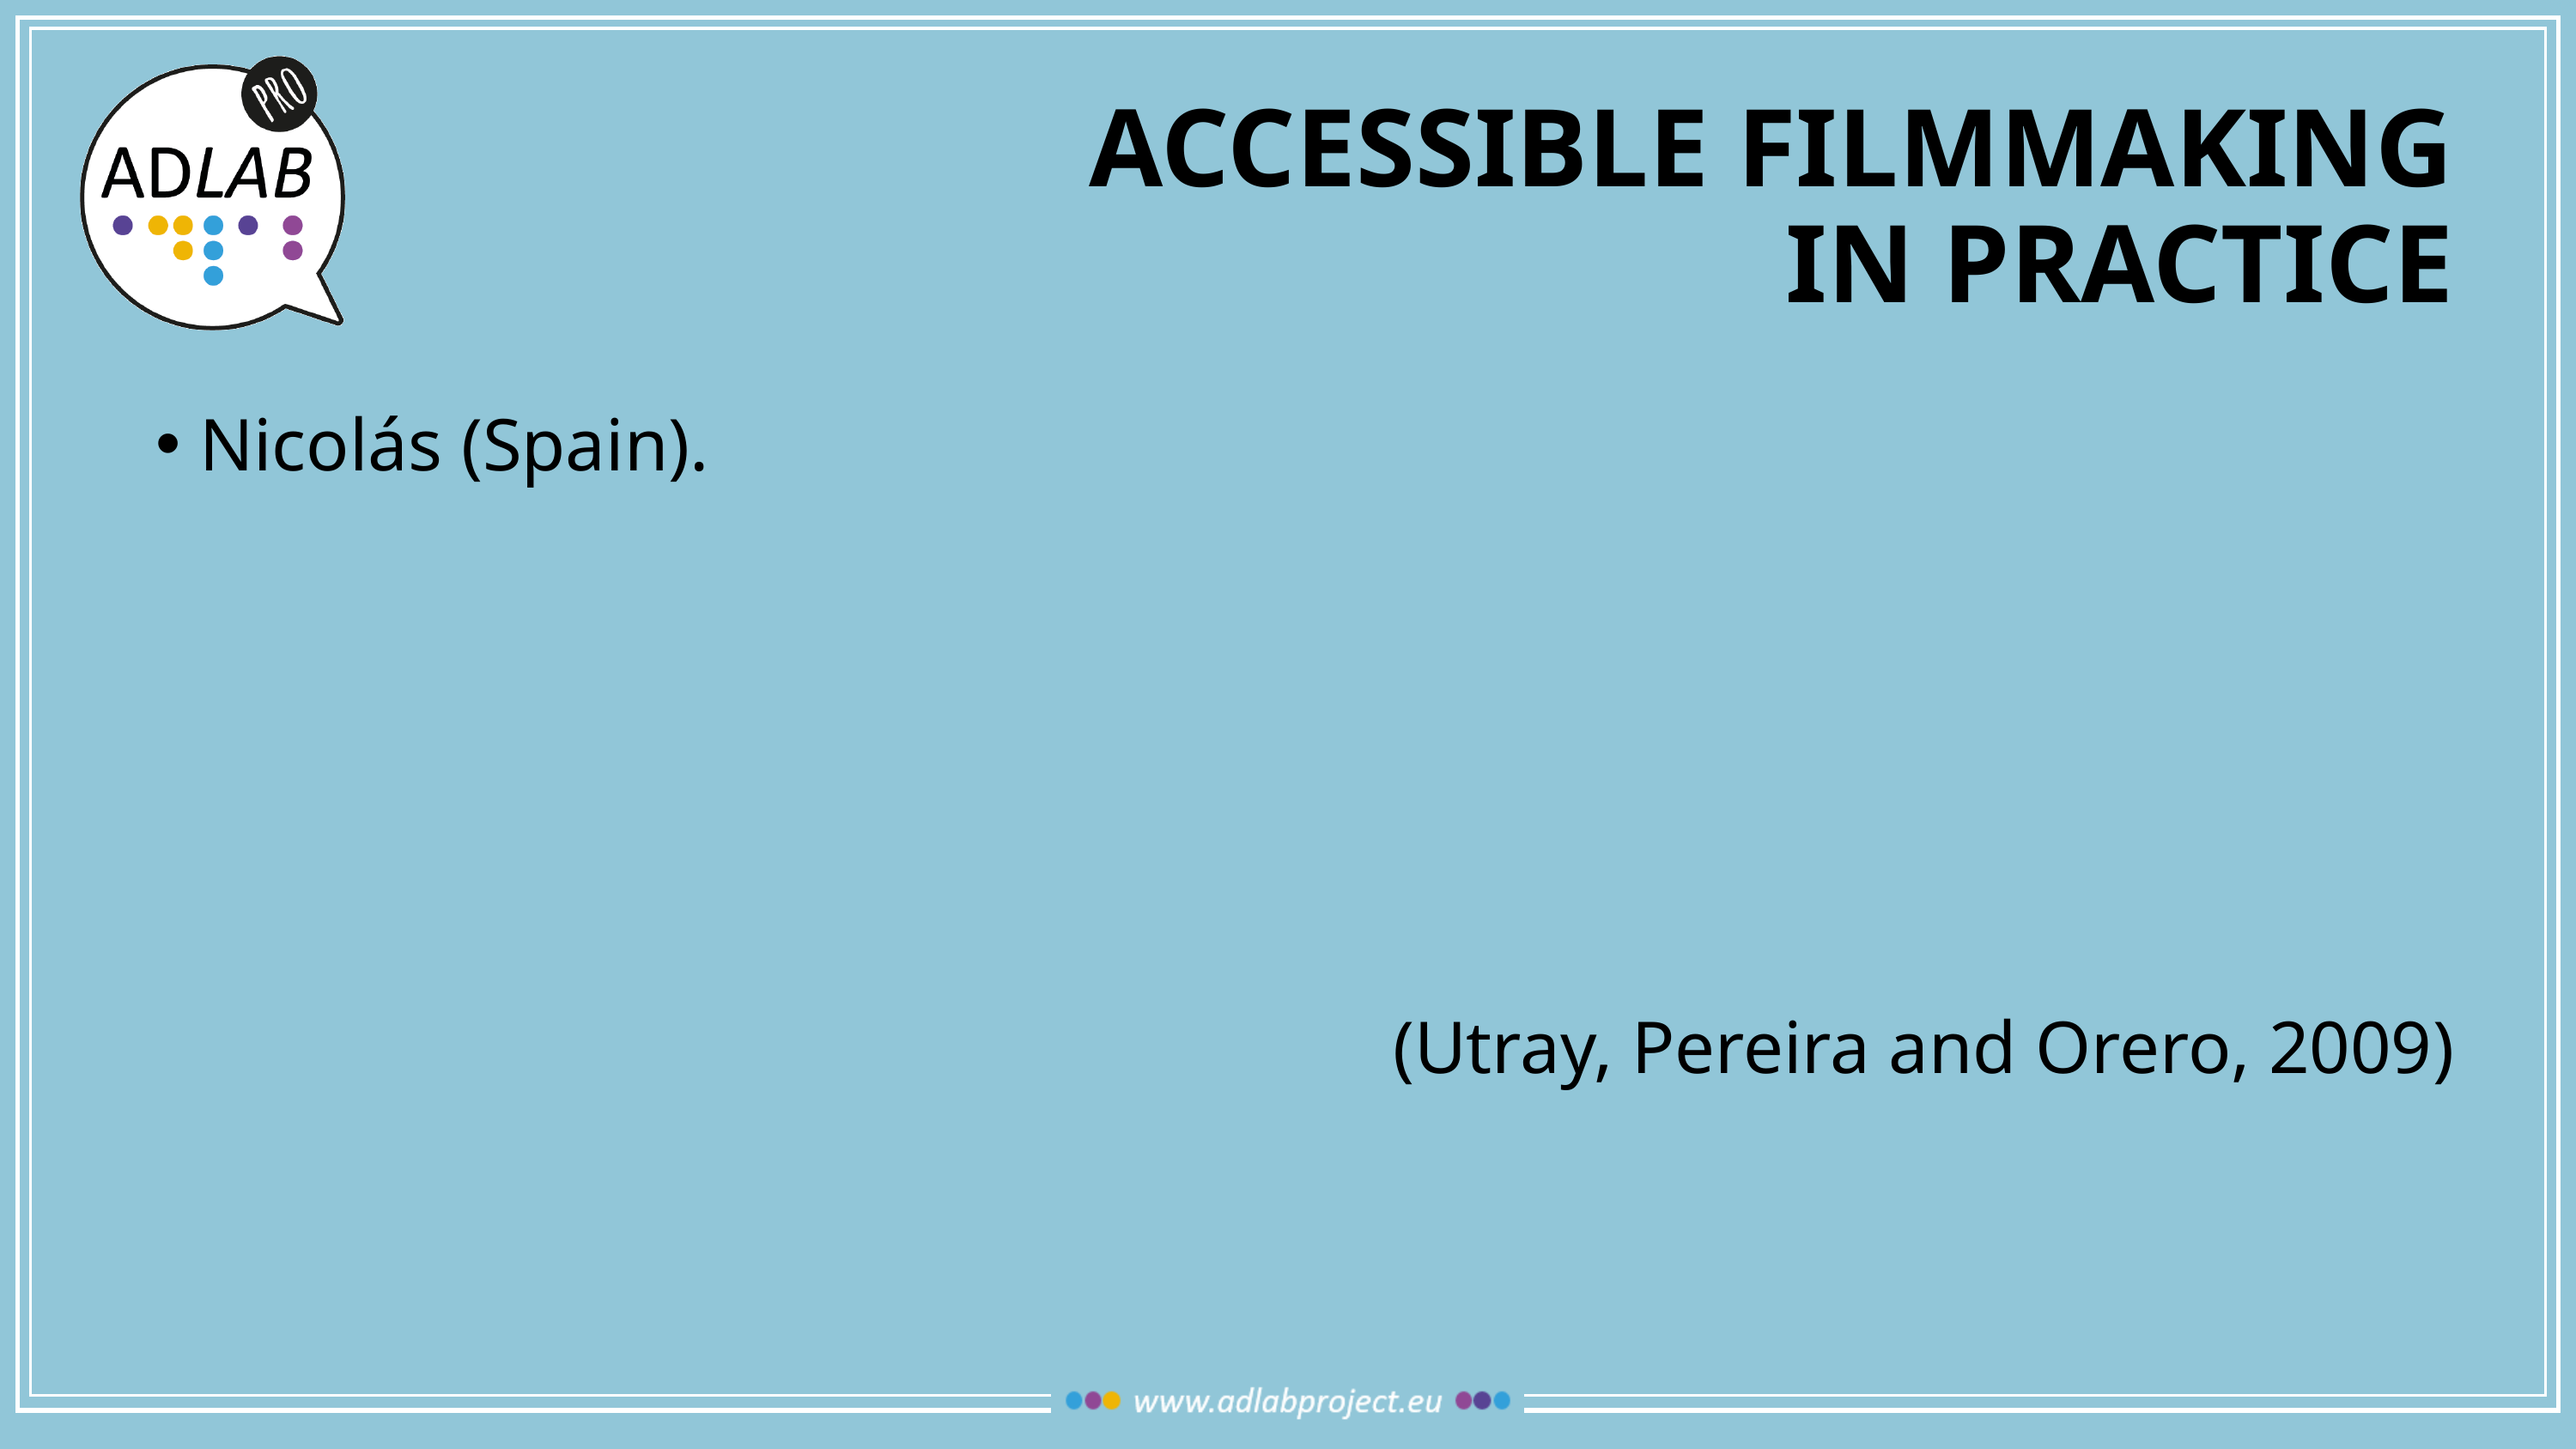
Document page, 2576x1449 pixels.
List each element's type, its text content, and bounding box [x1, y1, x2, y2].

picture [1051, 1378, 1524, 1429]
picture [72, 49, 353, 330]
title Accessible filmmaking in practice [384, 70, 2467, 350]
list Nicolás (Spain). (Utray, Pereira and Orero, 2009) [143, 350, 2467, 1056]
